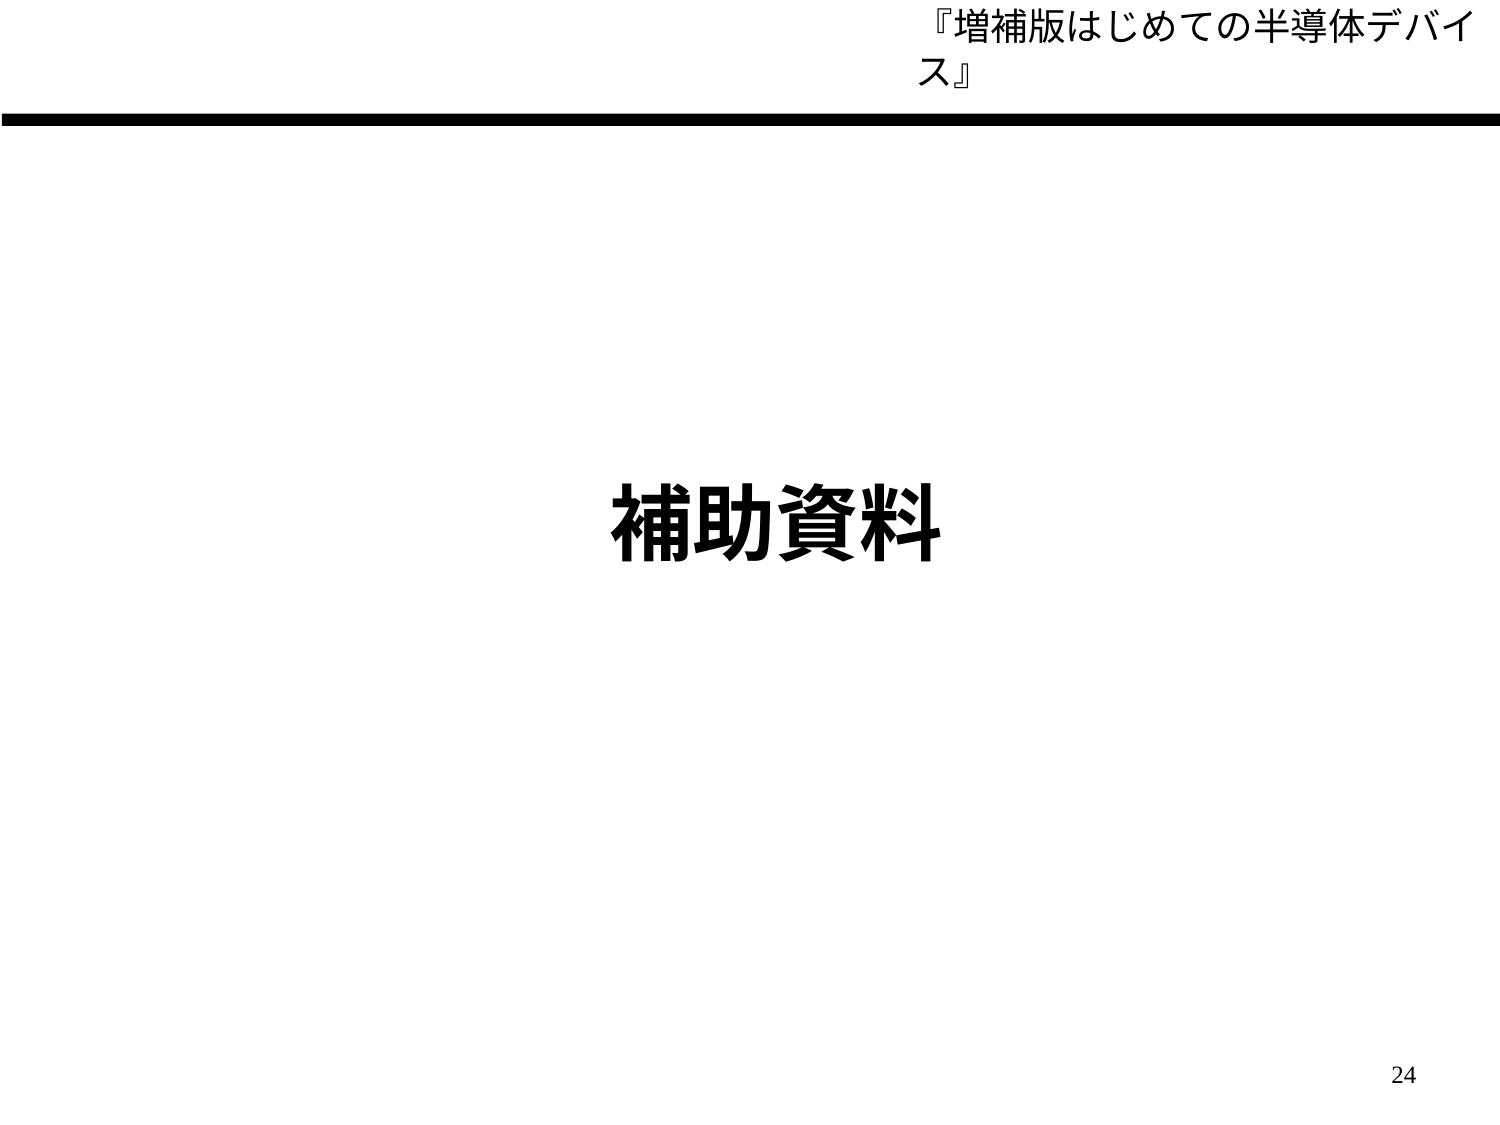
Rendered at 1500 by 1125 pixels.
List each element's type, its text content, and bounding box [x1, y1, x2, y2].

text_box 『増補版はじめての半導体デバイス』 [900, 0, 1500, 101]
title 補助資料 [88, 479, 1464, 563]
